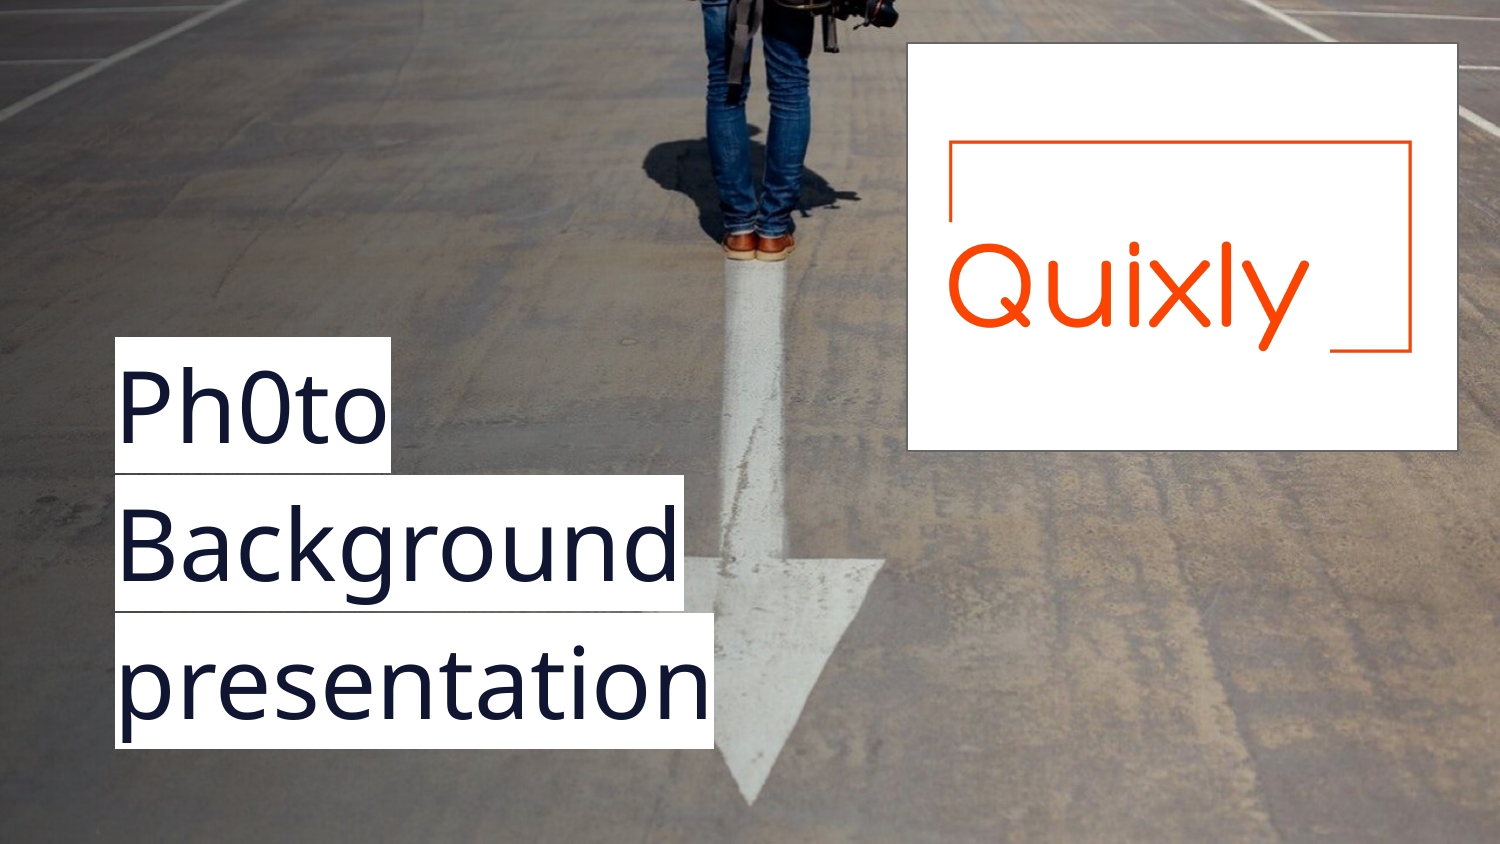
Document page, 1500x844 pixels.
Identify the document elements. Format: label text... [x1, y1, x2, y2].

title Ph0to Background presentation [99, 564, 750, 755]
picture [0, 0, 1500, 844]
text_box [1453, 42, 1459, 451]
